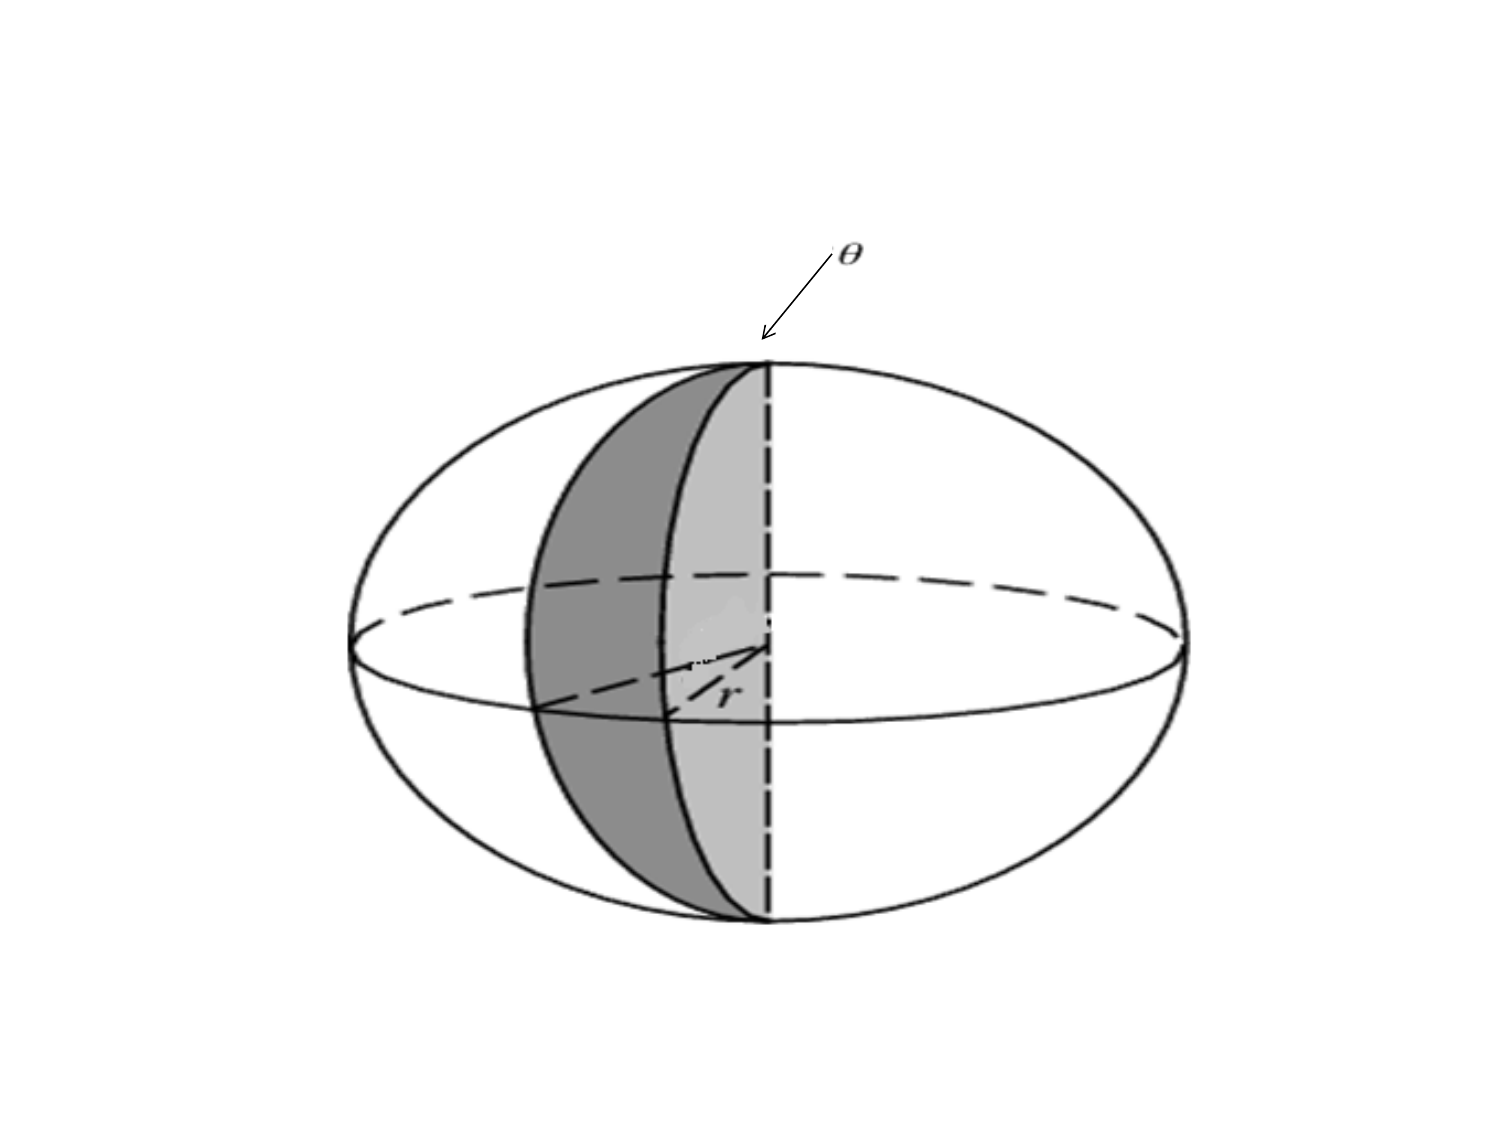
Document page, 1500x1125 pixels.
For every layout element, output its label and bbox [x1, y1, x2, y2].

picture [269, 316, 1266, 989]
picture [831, 234, 872, 274]
text_box [761, 253, 833, 341]
